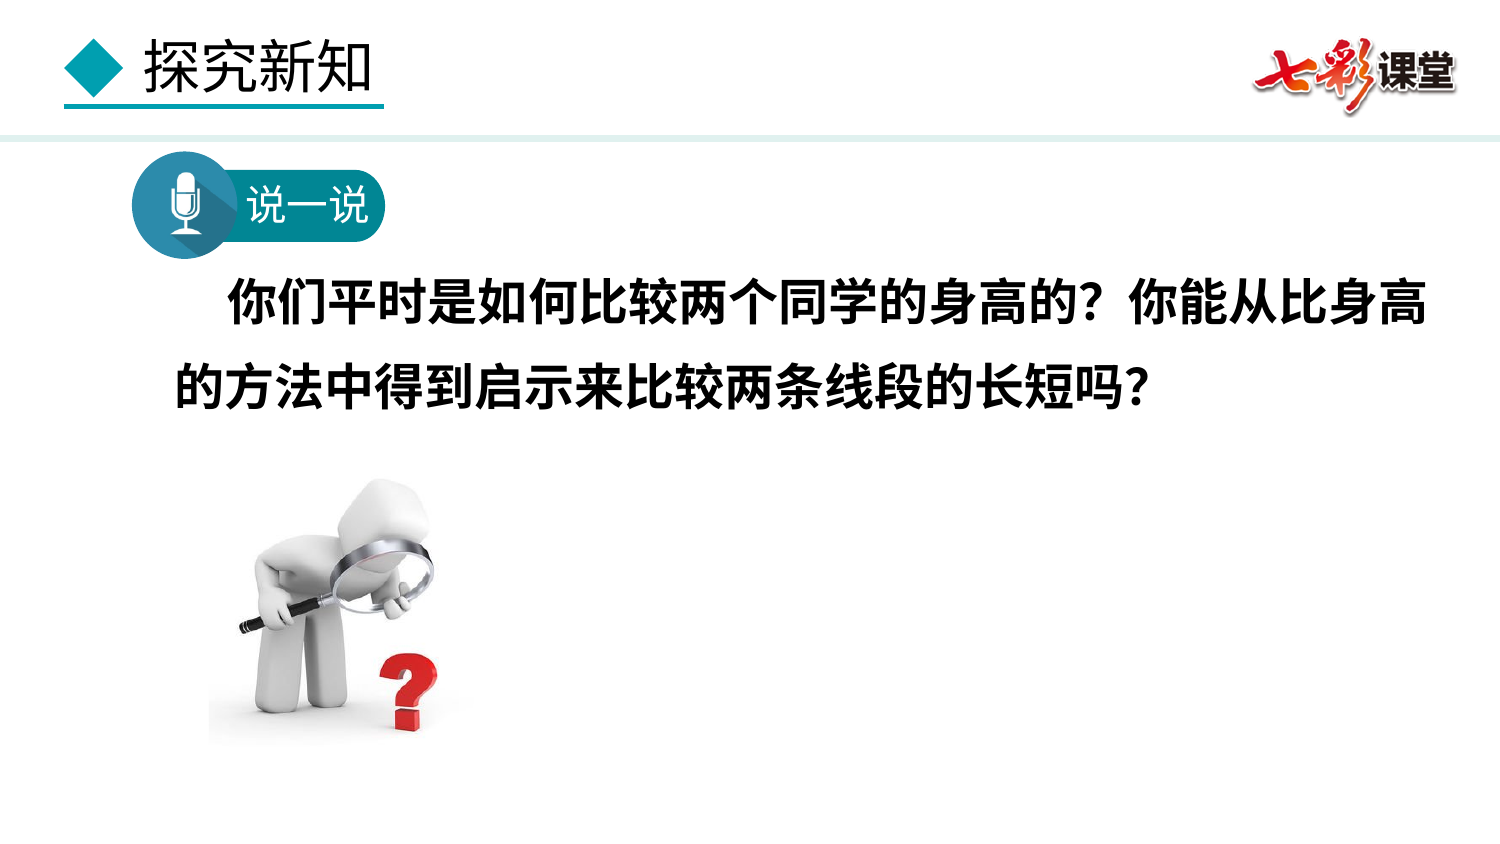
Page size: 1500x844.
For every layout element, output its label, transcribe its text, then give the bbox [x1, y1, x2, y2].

picture [1249, 32, 1461, 118]
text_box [131, 151, 396, 260]
picture [208, 440, 478, 764]
text_box 你们平时是如何比较两个同学的身高的？你能从比身高的方法中得到启示来比较两条线段的长短吗？ [159, 241, 1449, 424]
